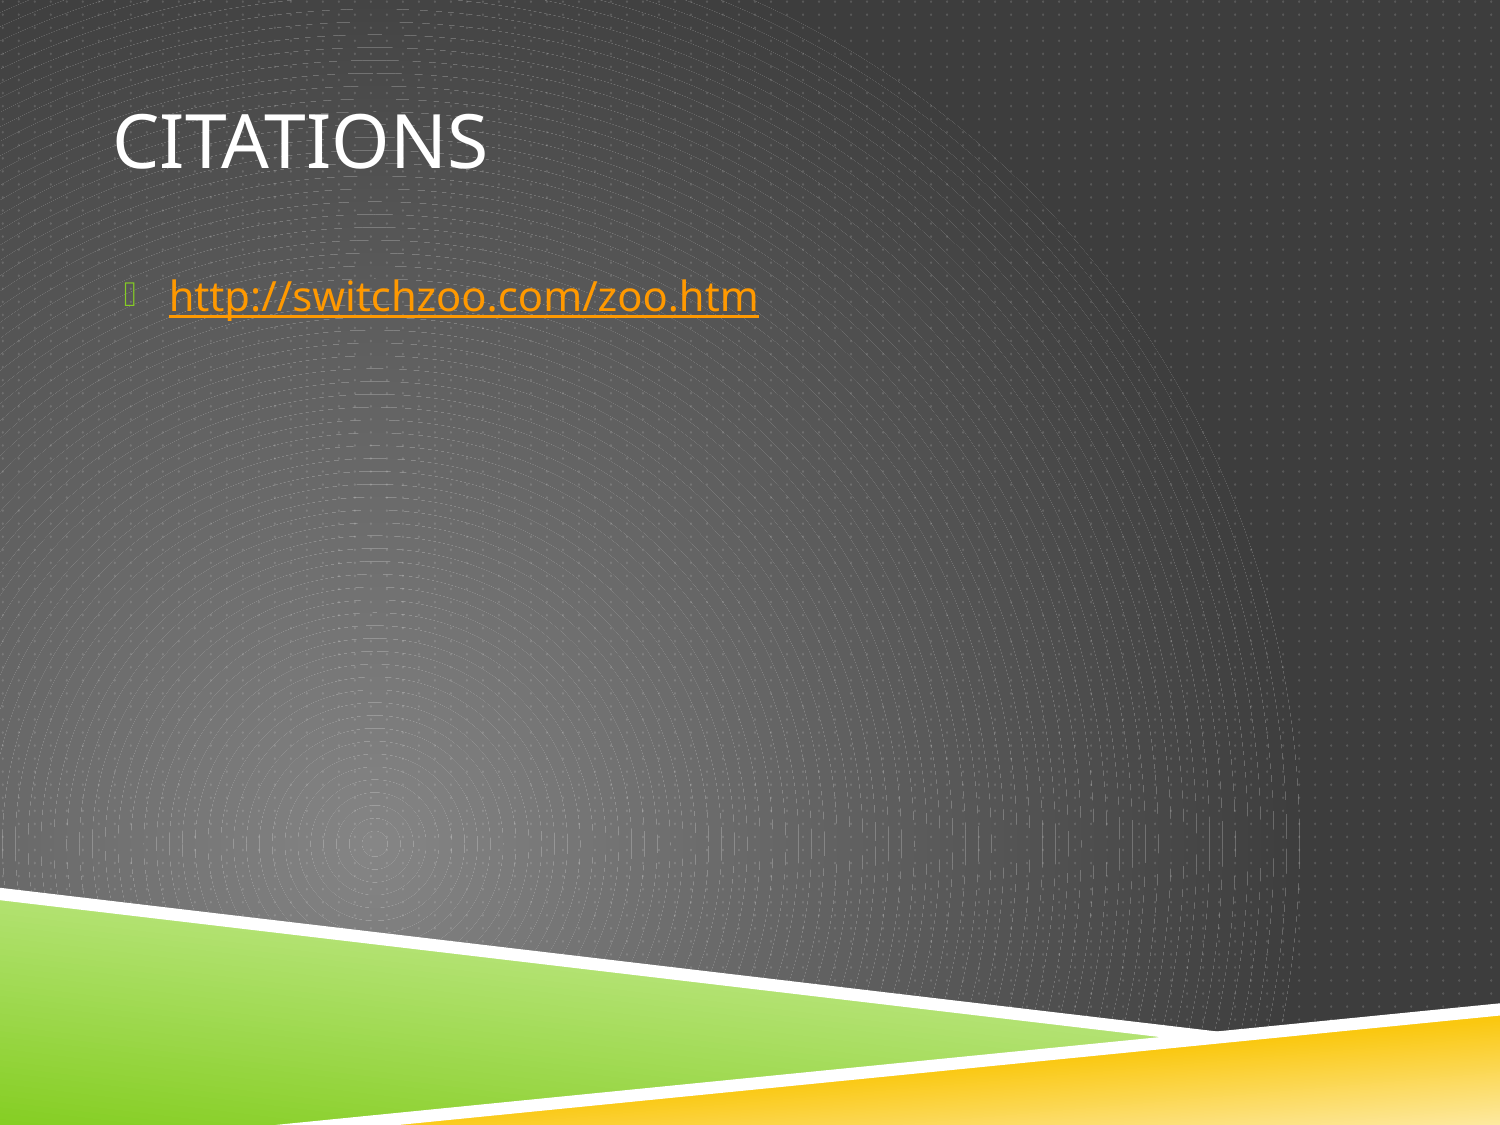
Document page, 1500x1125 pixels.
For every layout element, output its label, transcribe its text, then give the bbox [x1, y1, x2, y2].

list http://switchzoo.com/zoo.htm [112, 262, 1388, 875]
title Citations [112, 45, 1388, 233]
